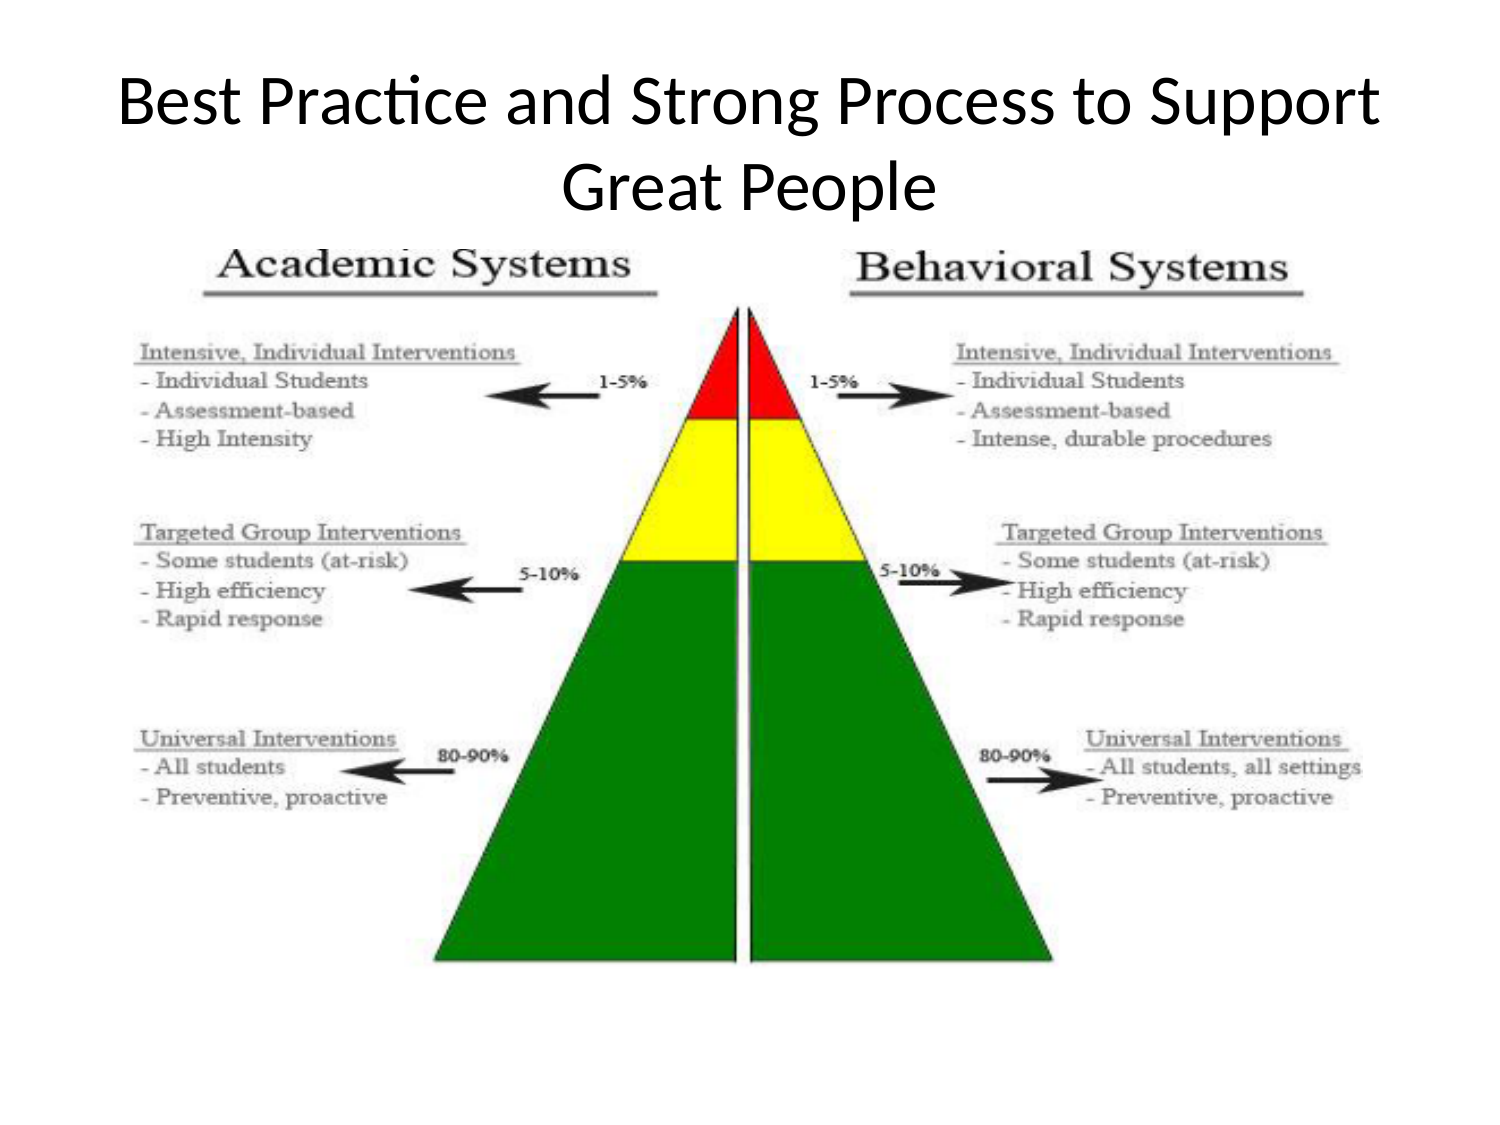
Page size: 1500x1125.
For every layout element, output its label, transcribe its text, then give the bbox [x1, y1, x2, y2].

title Best Practice and Strong Process to Support Great People [75, 45, 1425, 233]
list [124, 249, 1363, 988]
